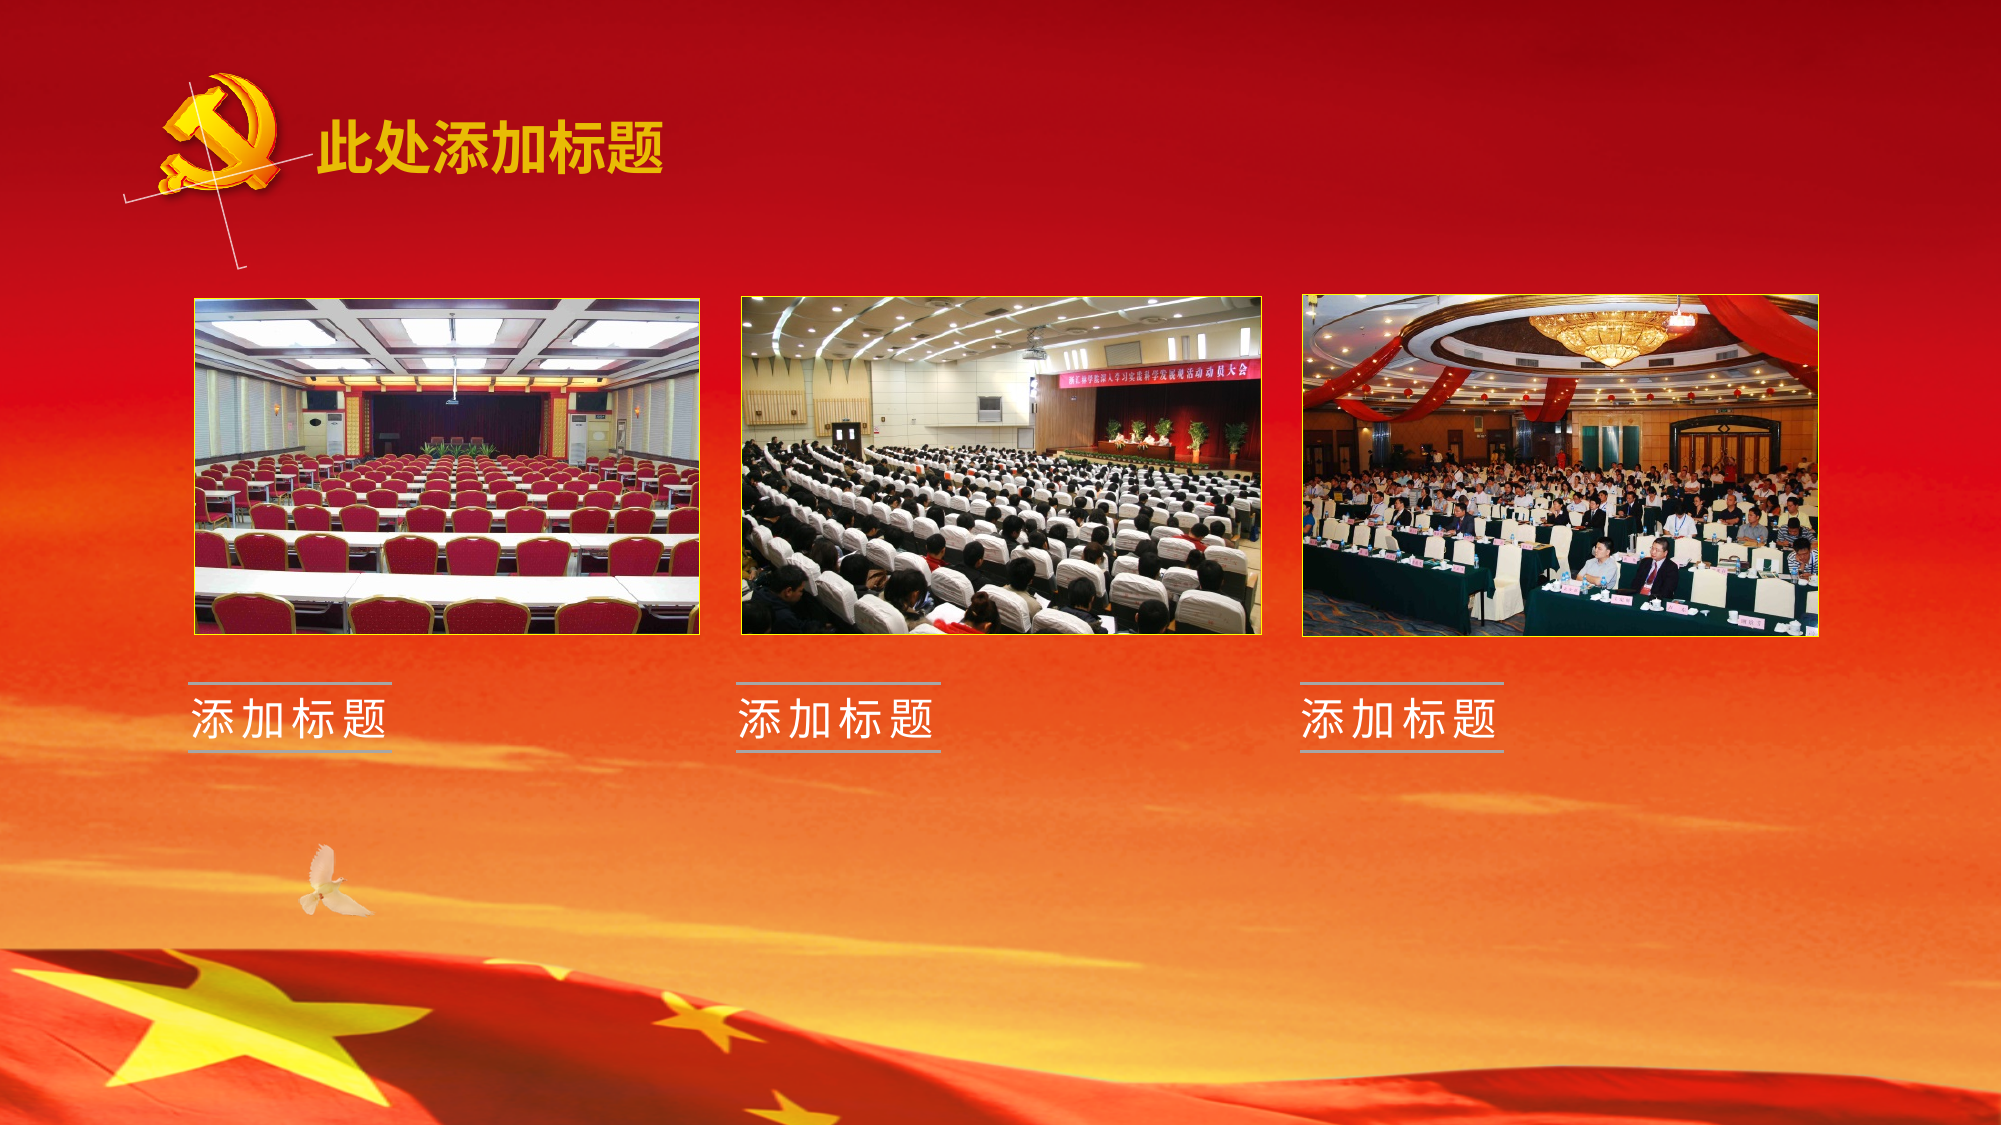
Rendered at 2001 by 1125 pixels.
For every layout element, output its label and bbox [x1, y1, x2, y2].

text_box [101, 53, 326, 294]
text_box [1281, 682, 1517, 754]
picture [0, 0, 2001, 1125]
text_box [718, 682, 954, 754]
text_box [171, 682, 407, 754]
